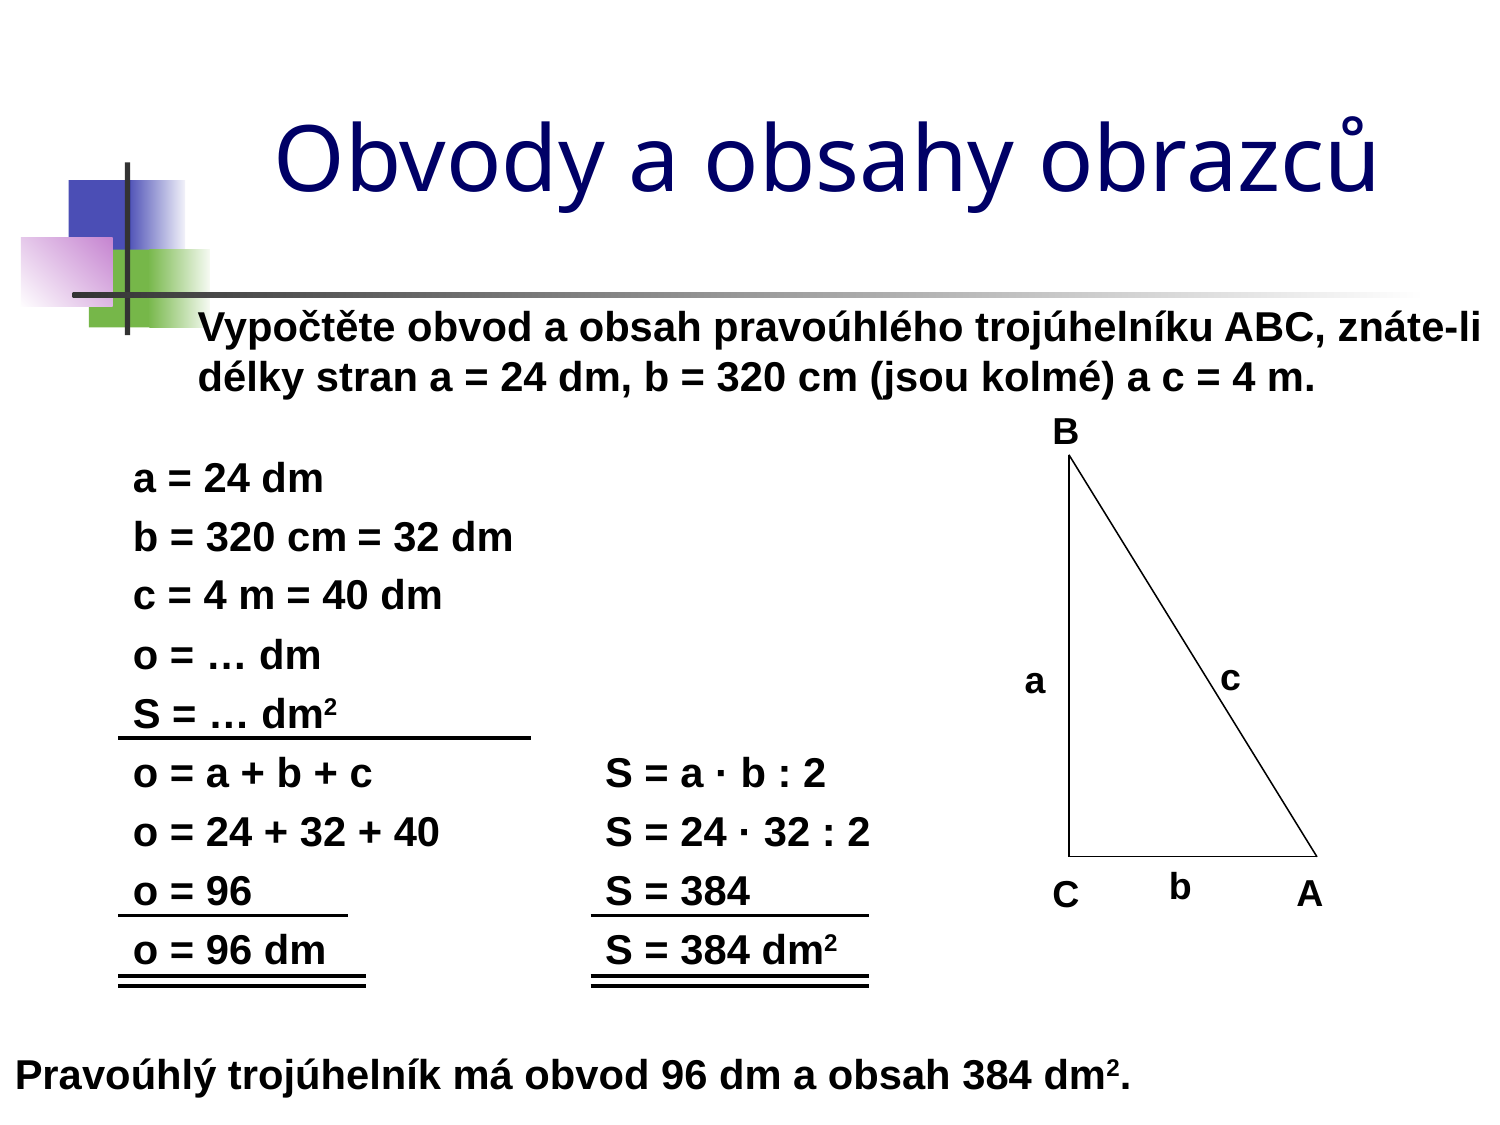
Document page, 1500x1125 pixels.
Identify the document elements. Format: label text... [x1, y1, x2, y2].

title Obvody a obsahy obrazců [188, 34, 1468, 276]
text_box a [1009, 648, 1062, 709]
text_box Vypočtěte obvod a obsah pravoúhlého trojúhelníku ABC, znáte-li délky stran a = 24 dm, b = 320 cm (jsou kolmé) a c = 4 m. [183, 292, 1500, 408]
text_box o = 96 dm [118, 915, 390, 981]
text_box = 32 dm [342, 501, 615, 567]
text_box S = 24 · 32 : 2 [590, 797, 892, 856]
text_box b = 320 cm [118, 501, 342, 561]
text_box o = … dm [118, 626, 390, 679]
text_box C [1037, 862, 1109, 923]
text_box o = 96 [118, 856, 496, 922]
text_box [1068, 454, 1318, 858]
text_box b [1154, 867, 1226, 915]
text_box = 40 dm [271, 561, 544, 626]
text_box S = a · b : 2 [590, 738, 892, 797]
text_box S = … dm2 [118, 679, 390, 737]
text_box o = 24 + 32 + 40 [118, 797, 535, 862]
text_box a = 24 dm [118, 442, 390, 501]
text_box Pravoúhlý trojúhelník má obvod 96 dm a obsah 384 dm2. [0, 1040, 1500, 1105]
text_box o = a + b + c [118, 745, 420, 797]
text_box S = 384 [590, 856, 892, 915]
text_box A [1281, 861, 1353, 921]
text_box B [1037, 399, 1109, 460]
text_box c = 4 m [118, 561, 271, 626]
text_box S = 384 dm2 [590, 915, 892, 981]
